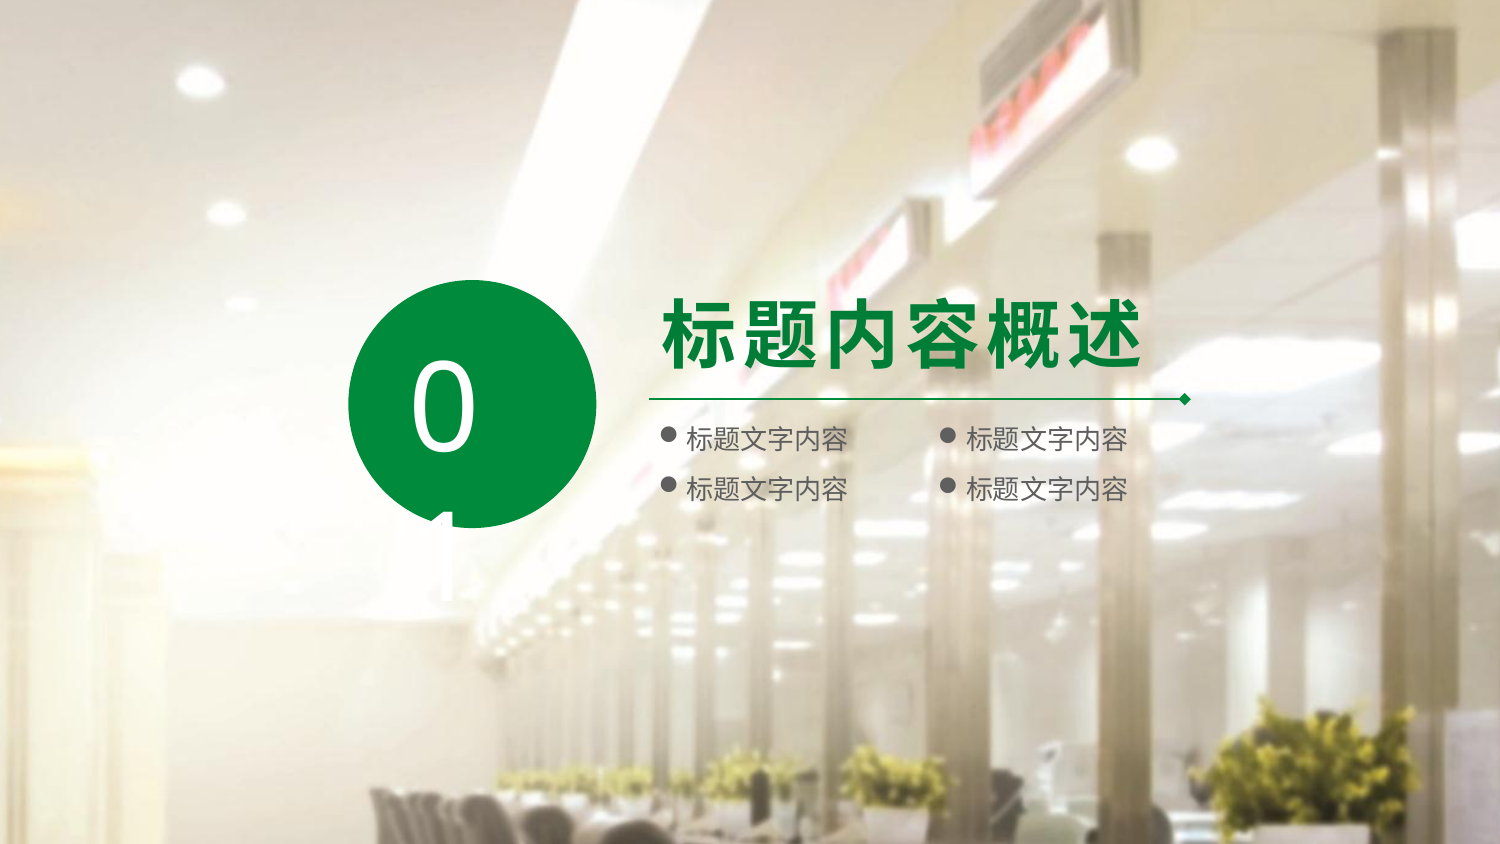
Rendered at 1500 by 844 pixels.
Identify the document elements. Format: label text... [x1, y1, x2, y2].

text_box 标题内容概述 [647, 280, 1159, 385]
text_box 标题文字内容 [937, 422, 1268, 456]
picture [0, 0, 1500, 844]
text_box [348, 279, 597, 529]
text_box 标题文字内容 [937, 472, 1268, 506]
text_box 标题文字内容 [658, 472, 937, 505]
text_box 标题文字内容 [658, 422, 937, 455]
